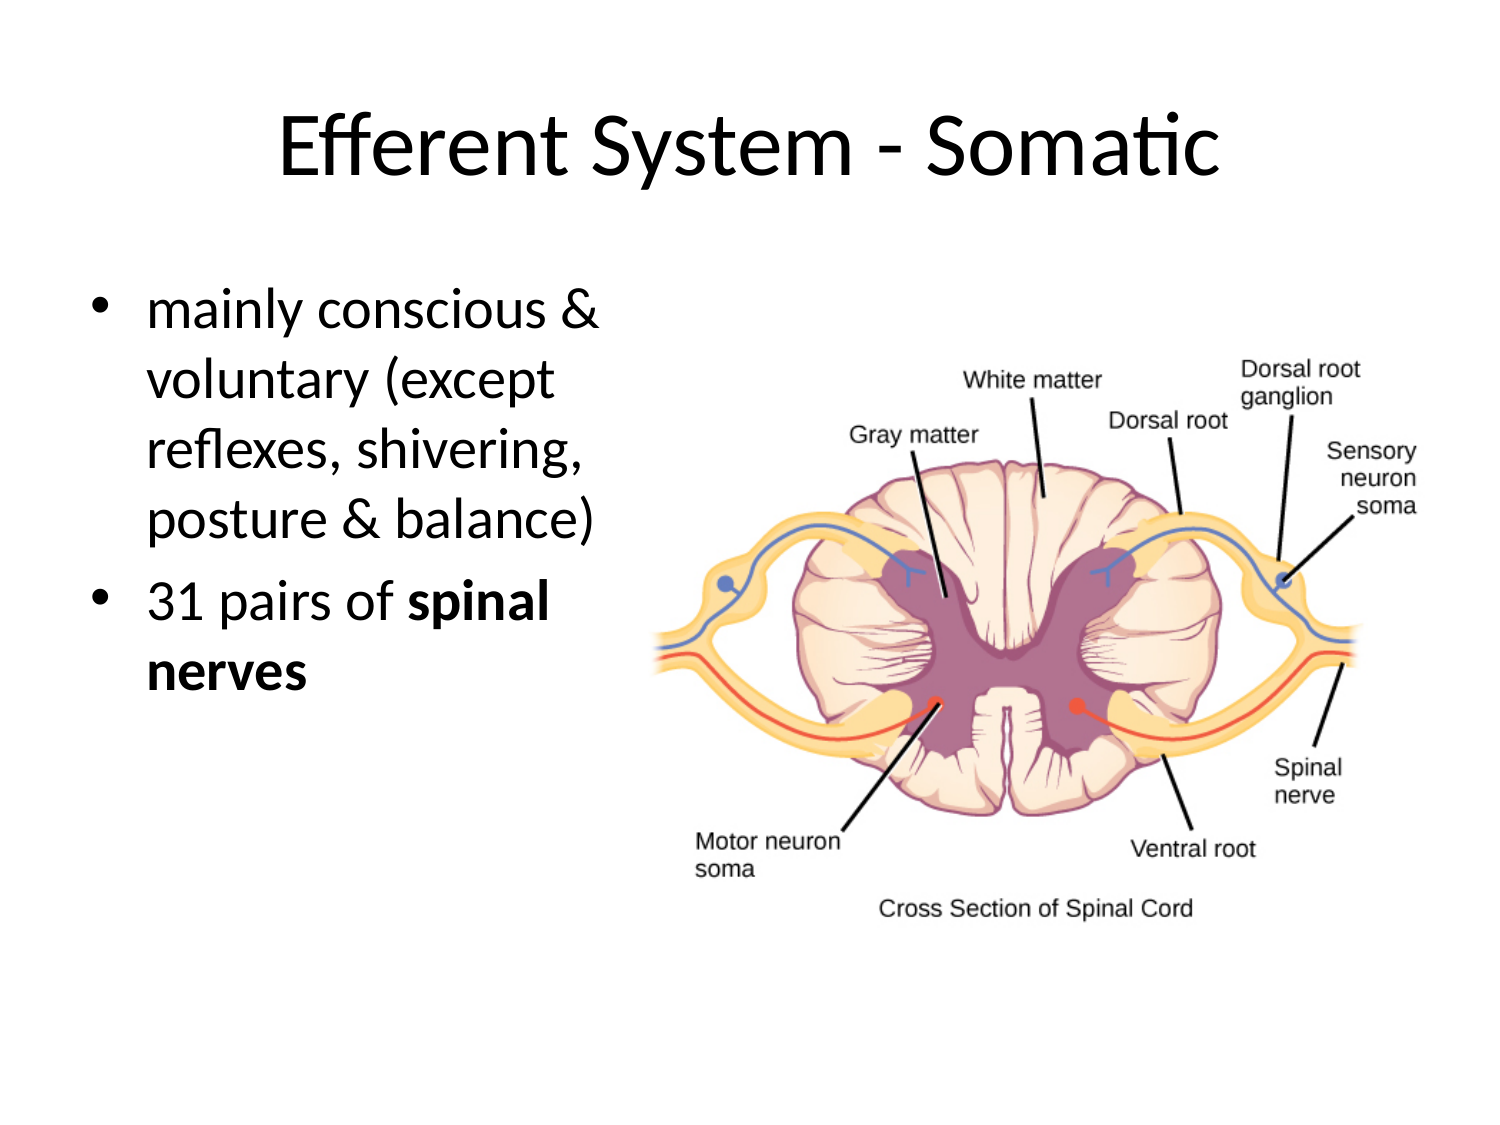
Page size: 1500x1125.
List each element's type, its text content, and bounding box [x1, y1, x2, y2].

list mainly conscious & voluntary (except reflexes, shivering, posture & balance) 31 pairs of spinal nerves [75, 262, 642, 1005]
title Efferent System - Somatic [75, 45, 1425, 233]
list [647, 232, 1426, 1062]
